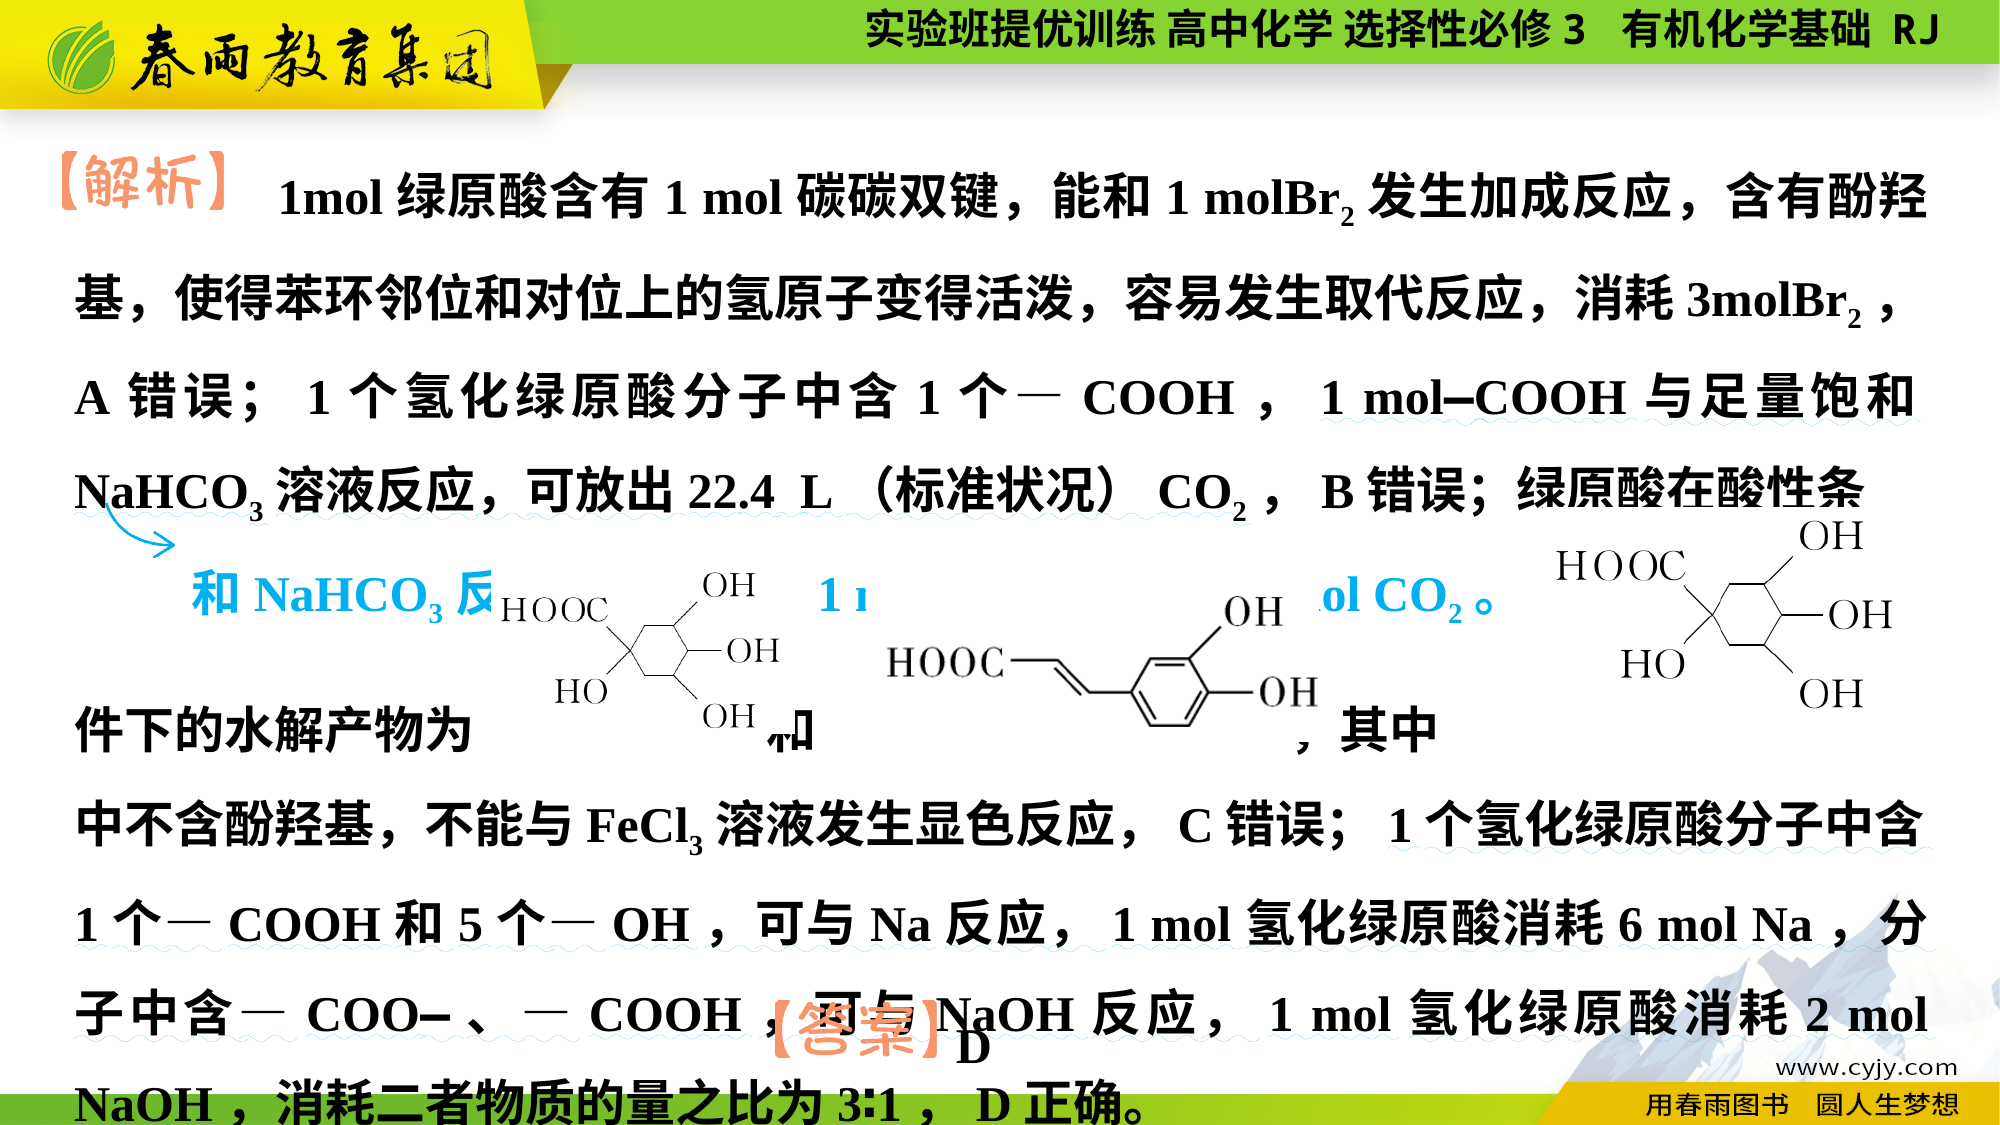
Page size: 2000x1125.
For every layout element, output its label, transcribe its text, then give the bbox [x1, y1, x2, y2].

list 1mol绿原酸含有1 mol碳碳双键，能和1 molBr2发生加成反应，含有酚羟基，使得苯环邻位和对位上的氢原子变得活泼，容易发生取代反应，消耗3molBr2，A错误；1个氢化绿原酸分子中含1个—COOH，1 mol—COOH与足量饱和NaHCO3溶液反应，可放出22.4 L（标准状况）CO2，B错误；绿原酸在酸性条 和NaHCO3反应生成气体：1 mol —COOH生成1mol CO2。 件下的水解产物为 和 ，其中 中不含酚羟基，不能与FeCl3溶液发生显色反应，C错误；1个氢化绿原酸分子中含1个—COOH和5个—OH，可与Na反应，1 mol氢化绿原酸消耗6 mol Na，分子中含—COO—、—COOH，可与NaOH反应，1 mol氢化绿原酸消耗2 mol NaOH，消耗二者物质的量之比为3∶1，D正确。 [59, 122, 1944, 1086]
picture [0, 0, 2000, 1125]
text_box D [941, 975, 1007, 1081]
